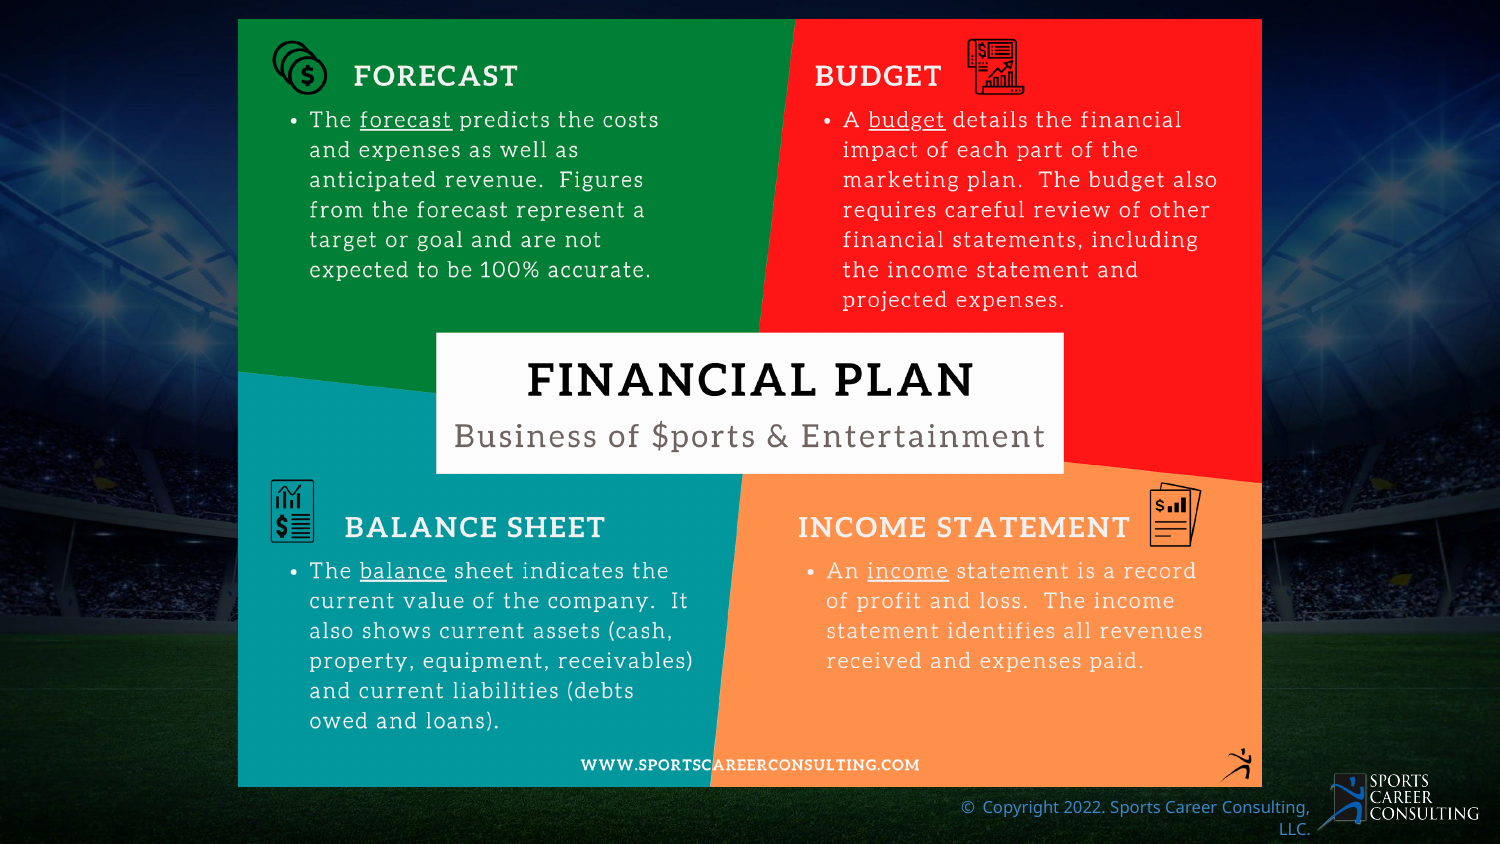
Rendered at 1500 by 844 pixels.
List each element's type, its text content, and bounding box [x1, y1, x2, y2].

text_box © Copyright 2022. Sports Career Consulting, LLC. [914, 769, 1326, 844]
picture [0, 0, 1500, 844]
